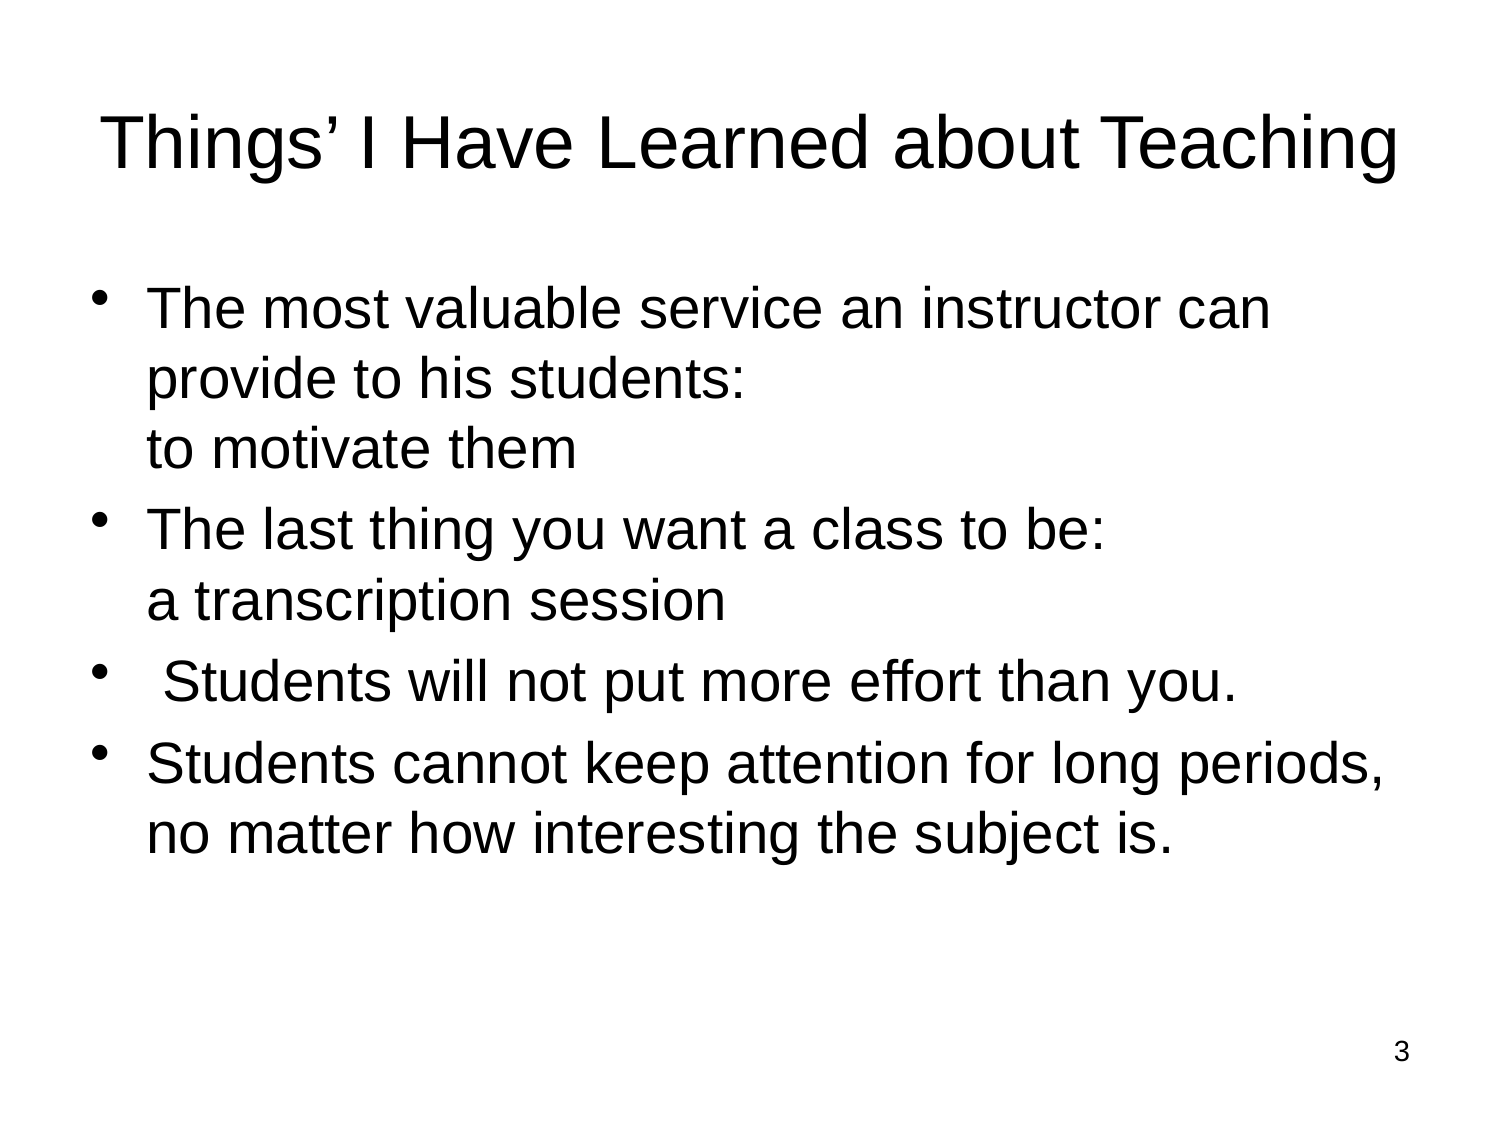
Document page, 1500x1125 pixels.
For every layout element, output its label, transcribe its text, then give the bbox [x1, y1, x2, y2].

title Things’ I Have Learned about Teaching [74, 44, 1426, 233]
slide_number 3 [1074, 1024, 1426, 1103]
list The most valuable service an instructor can provide to his students: to motivate them The last thing you want a class to be: a transcription session Students will not put more effort than you. Students cannot keep attention for long periods, no matter how interesting the subject is. [74, 262, 1426, 1006]
